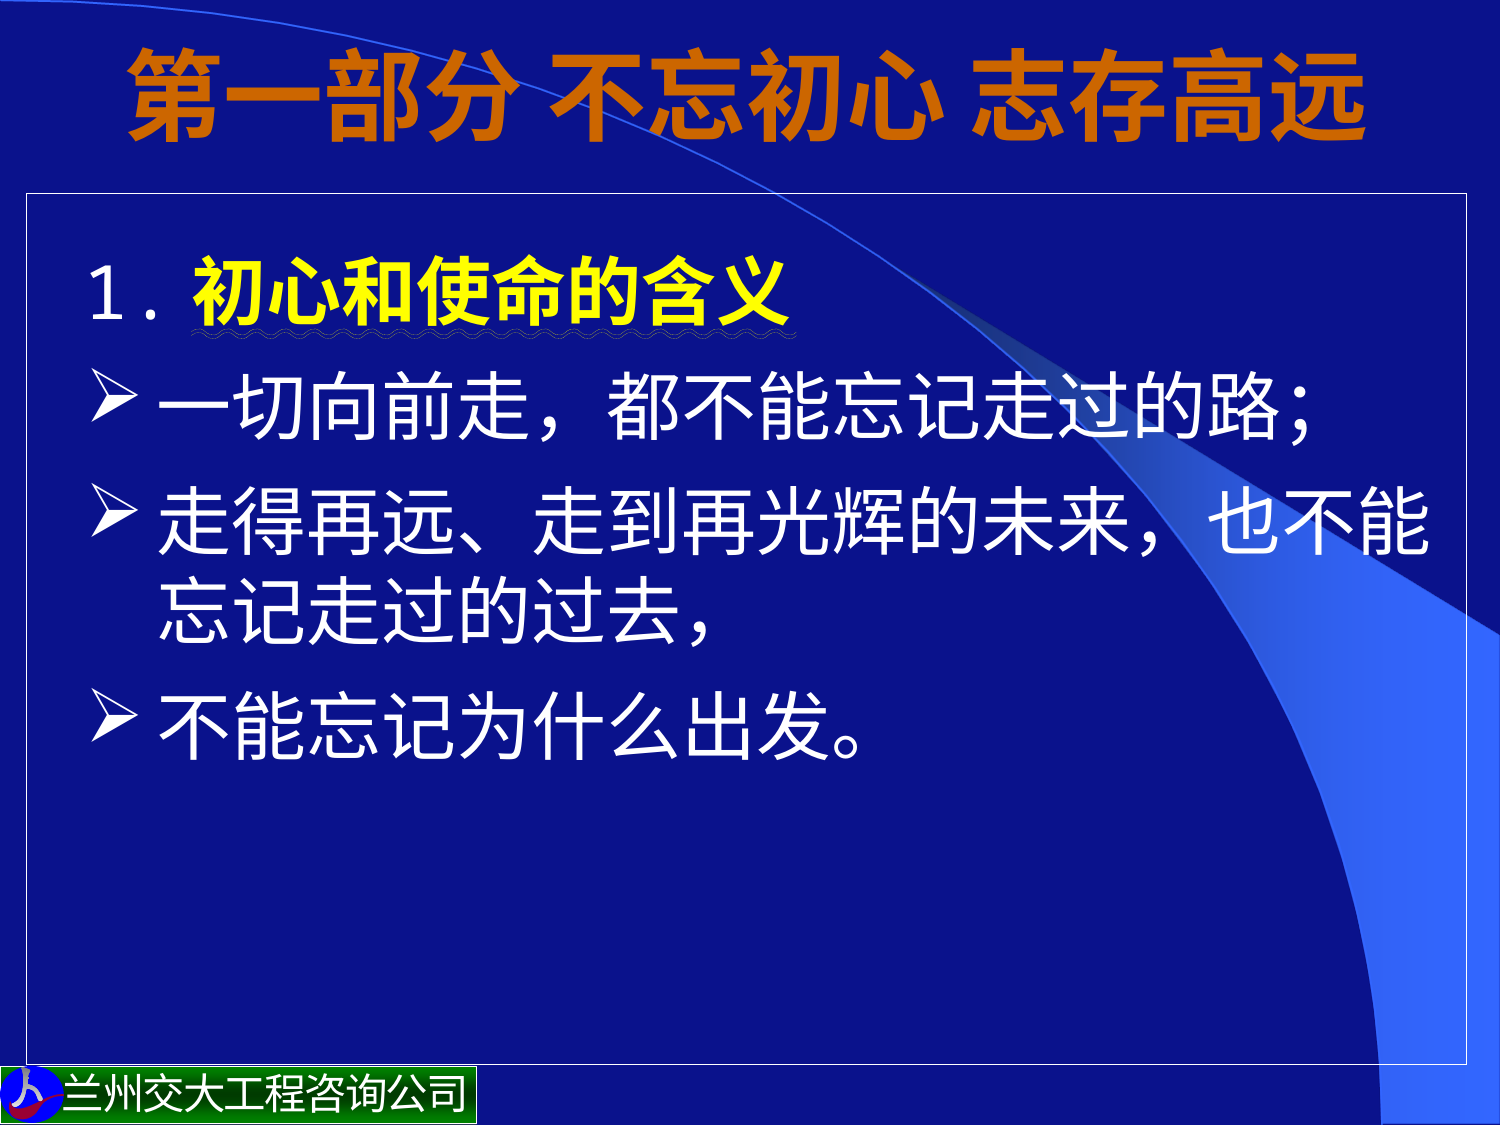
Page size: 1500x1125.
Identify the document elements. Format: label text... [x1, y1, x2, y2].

list 1.初心和使命的含义 一切向前走，都不能忘记走过的路； 走得再远、走到再光辉的未来，也不能忘记走过的过去， 不能忘记为什么出发。 [26, 193, 1467, 1065]
picture [0, 0, 1500, 1125]
title 第一部分 不忘初心 志存高远 [26, 0, 1467, 188]
